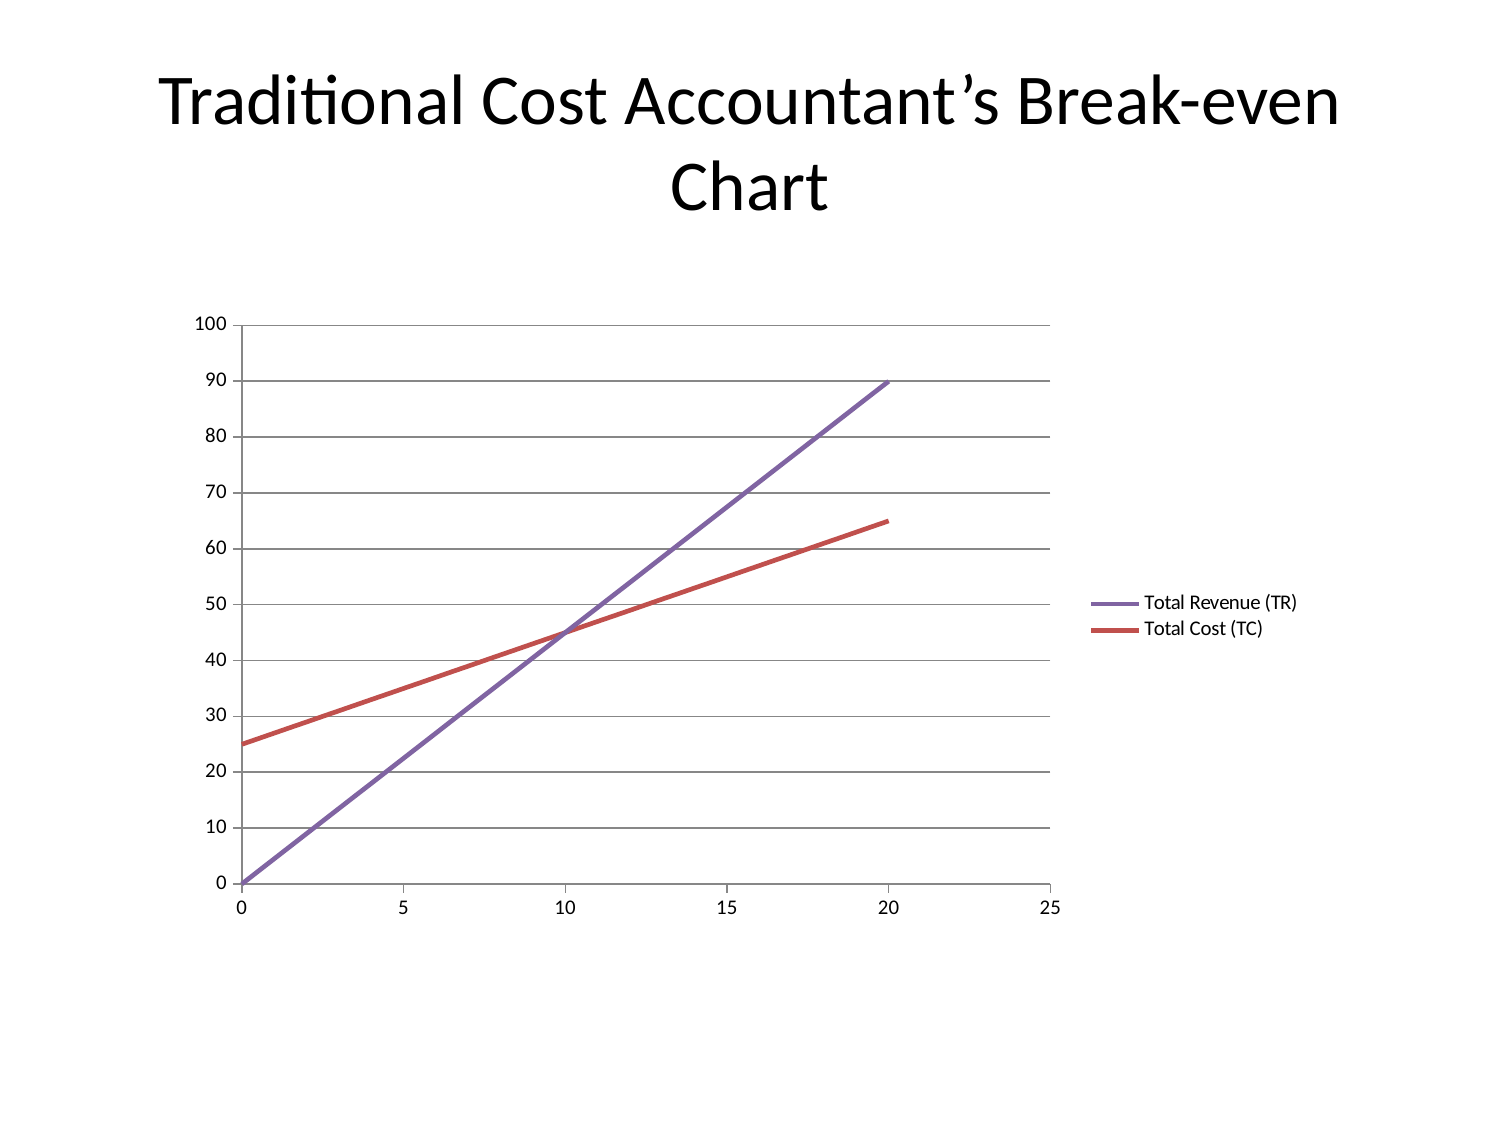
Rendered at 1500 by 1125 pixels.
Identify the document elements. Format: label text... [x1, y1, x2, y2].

title Traditional Cost Accountant’s Break-even Chart [75, 45, 1425, 233]
chart [170, 302, 1318, 932]
